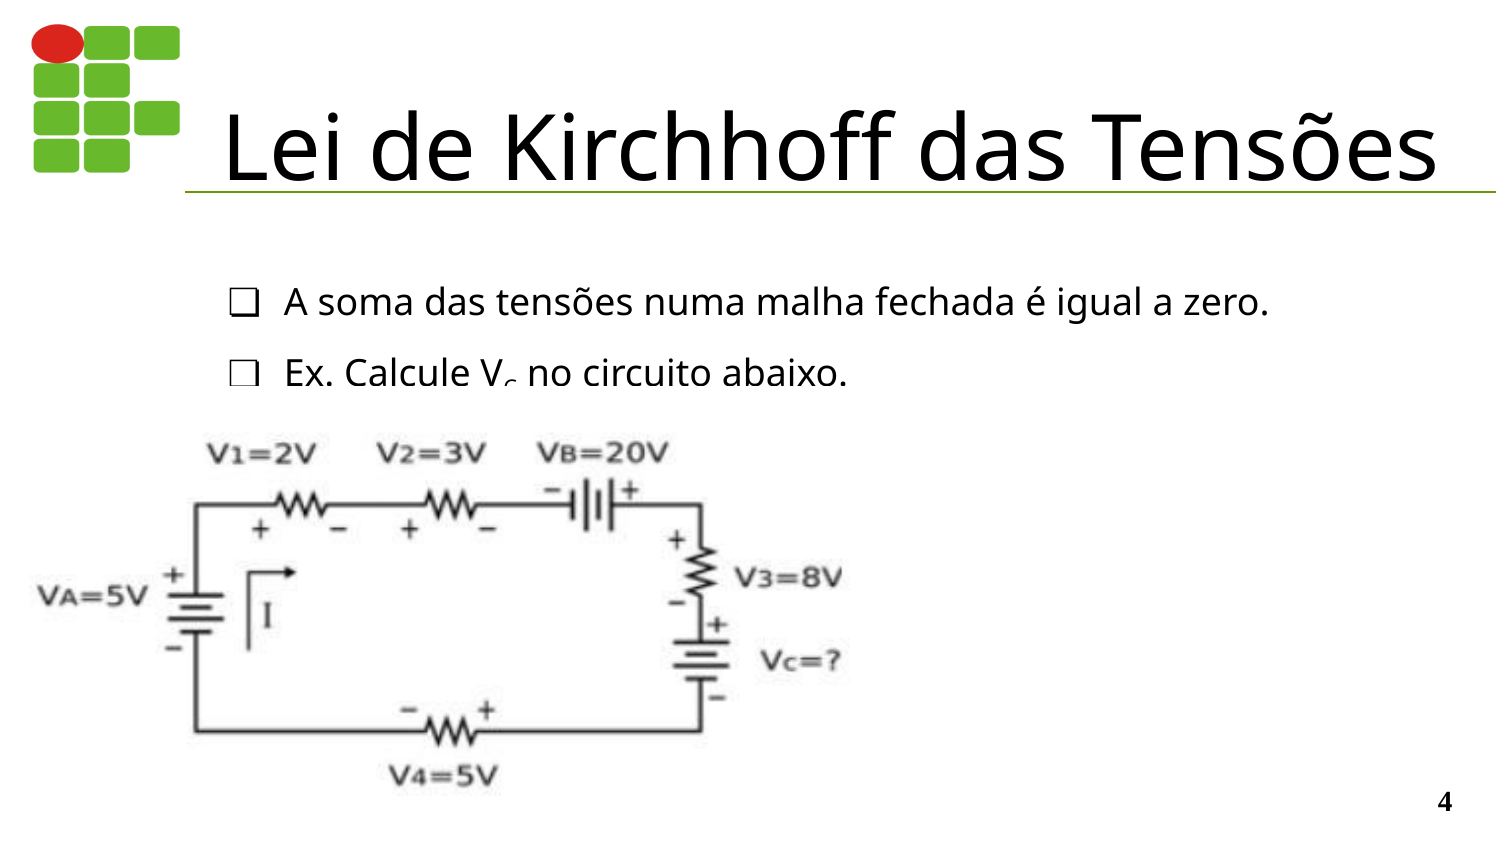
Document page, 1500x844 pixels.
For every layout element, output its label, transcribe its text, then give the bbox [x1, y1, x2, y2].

title Lei de Kirchhoff das Tensões [206, 26, 1468, 207]
list A soma das tensões numa malha fechada é igual a zero. Ex. Calcule VC no circuito abaixo. [193, 248, 1486, 387]
picture [29, 23, 182, 174]
text_box ‹#› [1155, 768, 1468, 825]
picture [24, 385, 864, 798]
